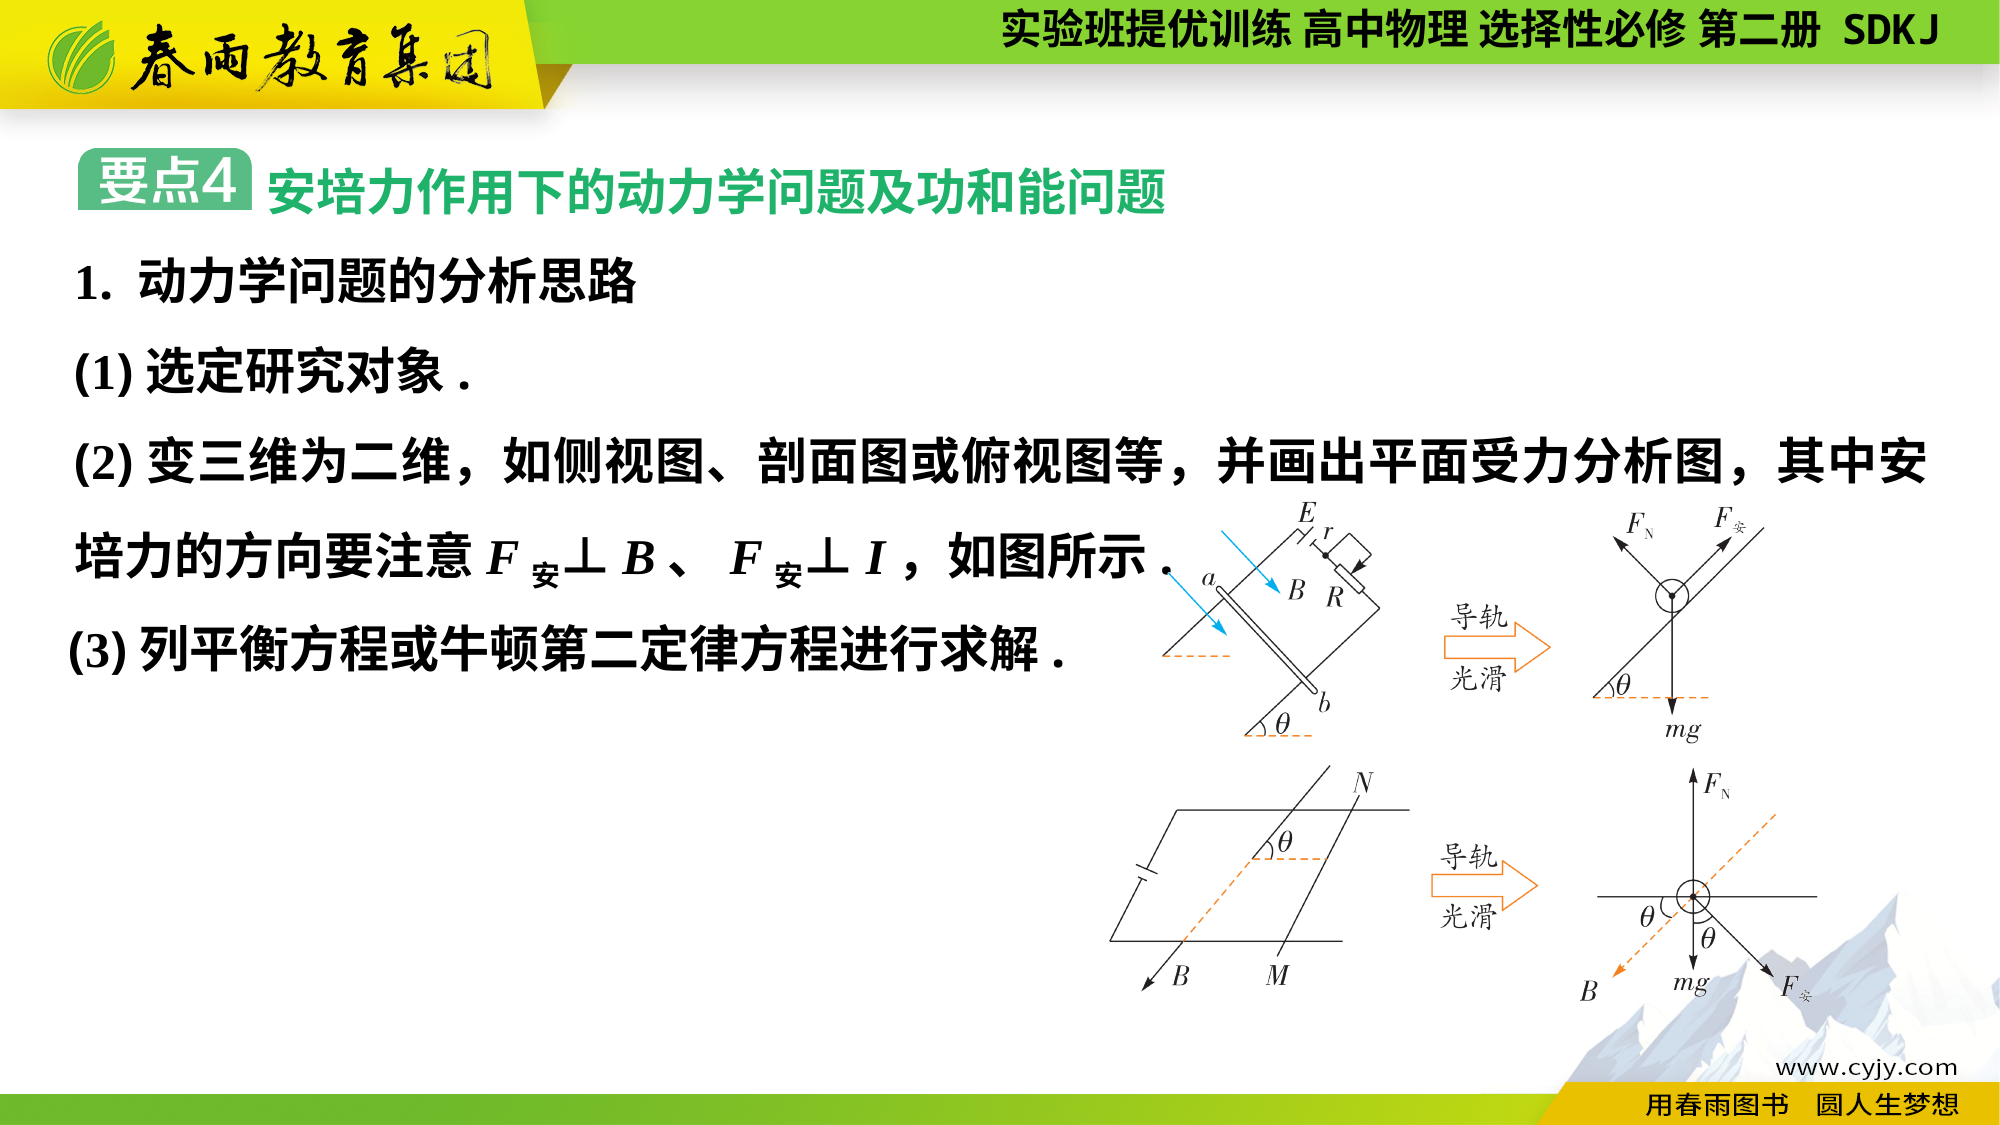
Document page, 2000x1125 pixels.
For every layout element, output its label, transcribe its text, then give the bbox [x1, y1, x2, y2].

list 安培力作用下的动力学问题及功和能问题 1. 动力学问题的分析思路 (1)选定研究对象. (2)变三维为二维，如侧视图、剖面图或俯视图等，并画出平面受力分析图，其中安培力的方向要注意F安⊥B、F安⊥I，如图所示. [59, 122, 1944, 581]
text_box (3)列平衡方程或牛顿第二定律方程进行求解. [53, 580, 1077, 686]
picture [0, 0, 2000, 1125]
